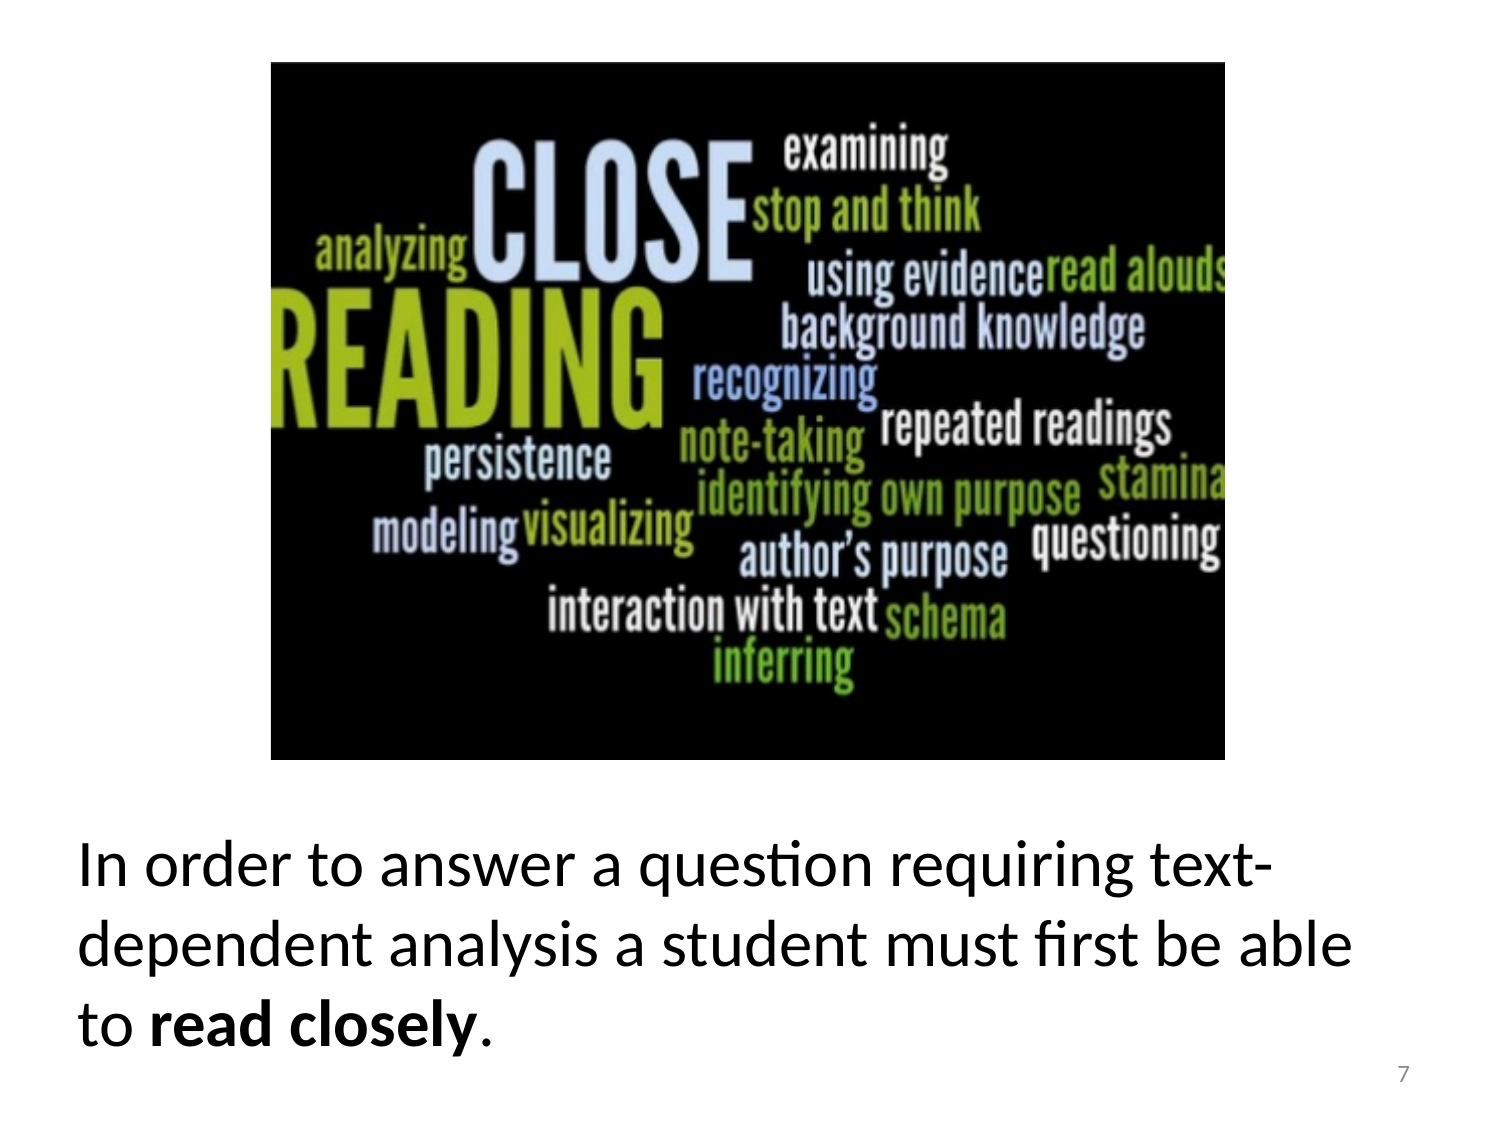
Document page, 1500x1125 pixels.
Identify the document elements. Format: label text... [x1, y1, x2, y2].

slide_number 7 [1074, 1042, 1425, 1103]
list In order to answer a question requiring text-dependent analysis a student must first be able to read closely. [62, 812, 1413, 1088]
picture [270, 62, 1226, 761]
